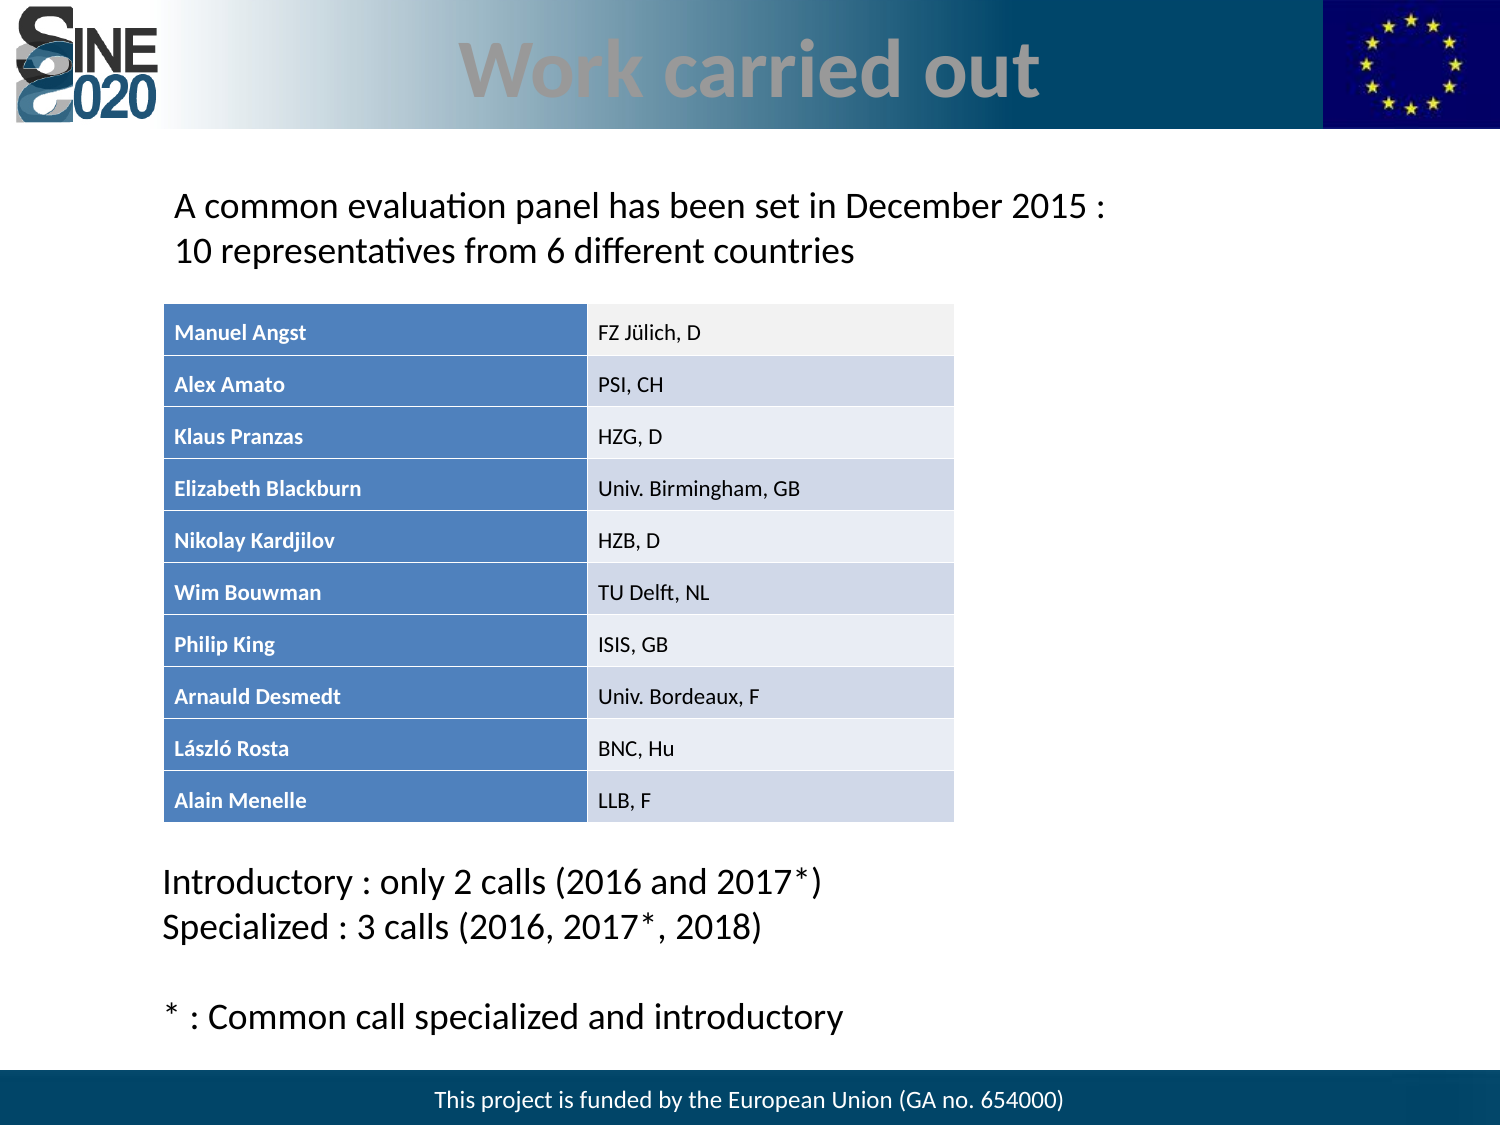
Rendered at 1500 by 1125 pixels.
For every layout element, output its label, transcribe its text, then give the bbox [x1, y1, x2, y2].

table_cell LLB, F [588, 771, 954, 822]
text_box A common evaluation panel has been set in December 2015 : 10 representatives from 6 different countries [159, 174, 1294, 279]
table_cell PSI, CH [588, 356, 954, 406]
table_cell Alex Amato [164, 356, 587, 406]
table_cell ISIS, GB [588, 615, 954, 666]
table_header Manuel Angst [164, 304, 587, 355]
table_cell TU Delft, NL [588, 563, 954, 614]
table_cell Alain Menelle [164, 771, 587, 822]
table_cell Univ. Bordeaux, F [588, 667, 954, 718]
text_box Introductory : only 2 calls (2016 and 2017*) Specialized : 3 calls (2016, 2017*, 2018) * : Common call specialized and introductory [147, 849, 955, 1045]
picture [1425, 0, 1500, 129]
table_cell Philip King [164, 615, 587, 666]
table_cell HZG, D [588, 407, 954, 458]
table_cell Elizabeth Blackburn [164, 459, 587, 510]
table_cell László Rosta [164, 719, 587, 770]
table_cell HZB, D [588, 511, 954, 562]
table_cell Arnauld Desmedt [164, 667, 587, 718]
table_header FZ Jülich, D [588, 304, 954, 355]
table_cell BNC, Hu [588, 719, 954, 770]
table_cell Univ. Birmingham, GB [588, 459, 954, 510]
picture [0, 0, 74, 129]
text_box Work carried out [74, 0, 1425, 132]
table_cell Wim Bouwman [164, 563, 587, 614]
table_cell Klaus Pranzas [164, 407, 587, 458]
text_box This project is funded by the European Union (GA no. 654000) [406, 1070, 1094, 1125]
table_cell Nikolay Kardjilov [164, 511, 587, 562]
